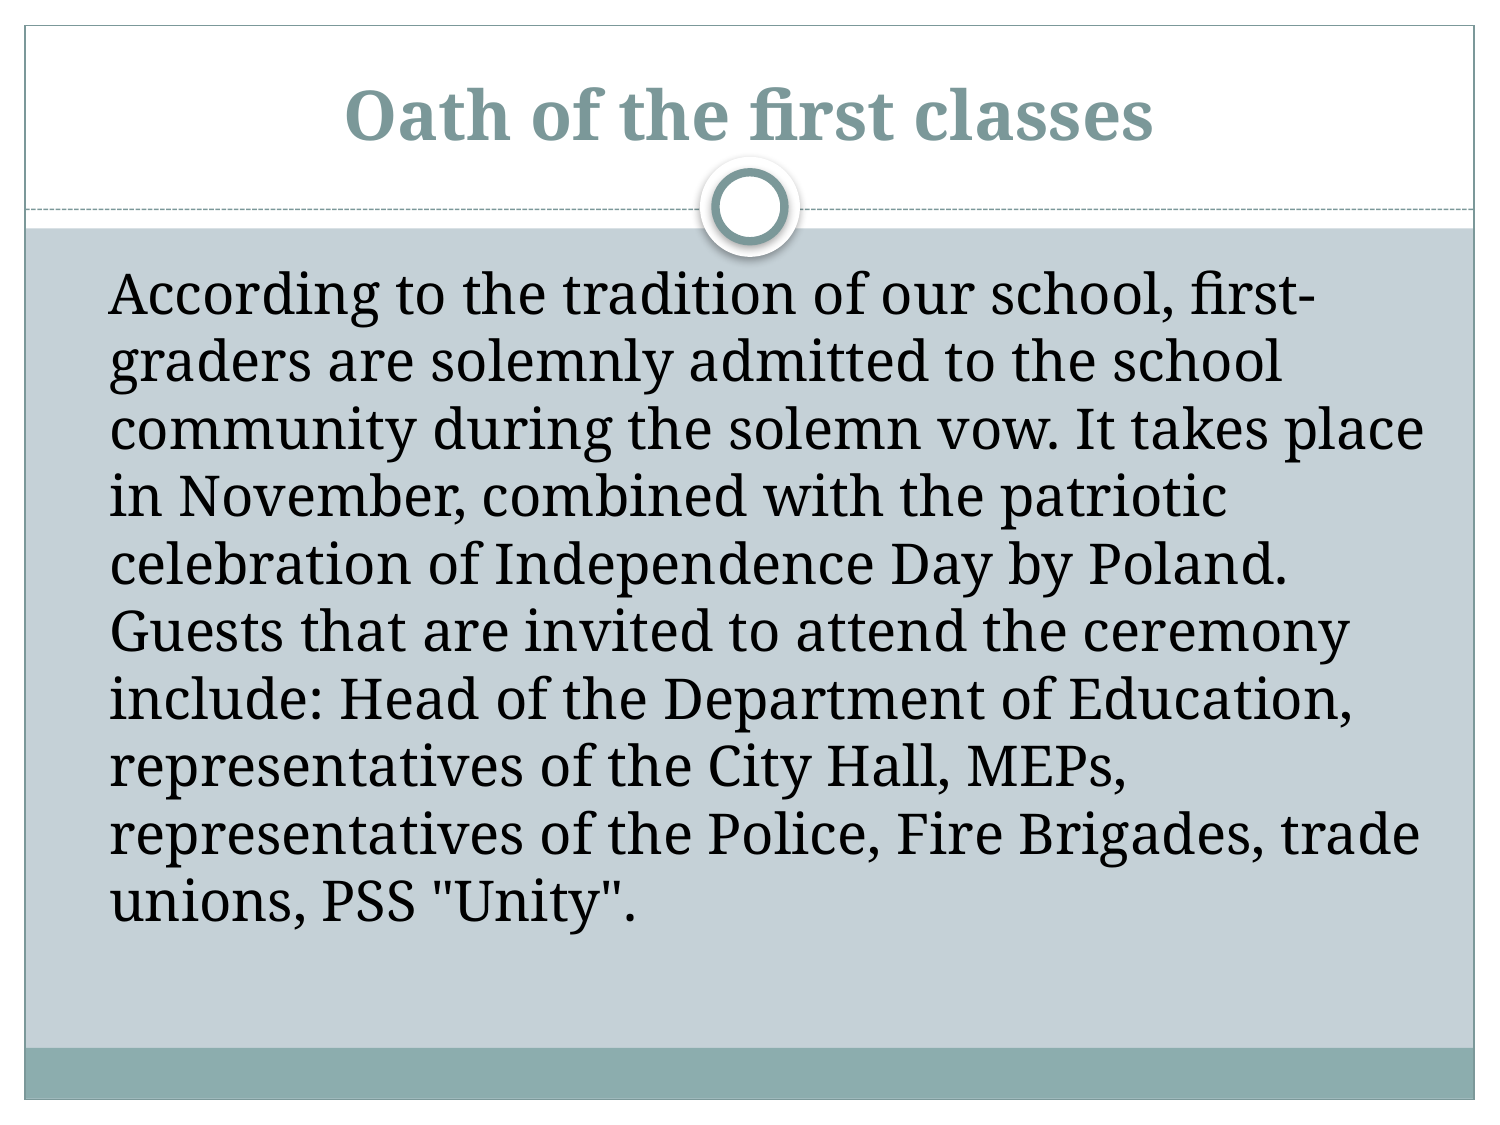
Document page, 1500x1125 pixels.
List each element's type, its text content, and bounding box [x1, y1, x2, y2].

list According to the tradition of our school, first-graders are solemnly admitted to the school community during the solemn vow. It takes place in November, combined with the patriotic celebration of Independence Day by Poland. Guests that are invited to attend the ceremony include: Head of the Department of Education, representatives of the City Hall, MEPs, representatives of the Police, Fire Brigades, trade unions, PSS "Unity". [49, 250, 1445, 1001]
title Oath of the first classes [49, 37, 1450, 162]
